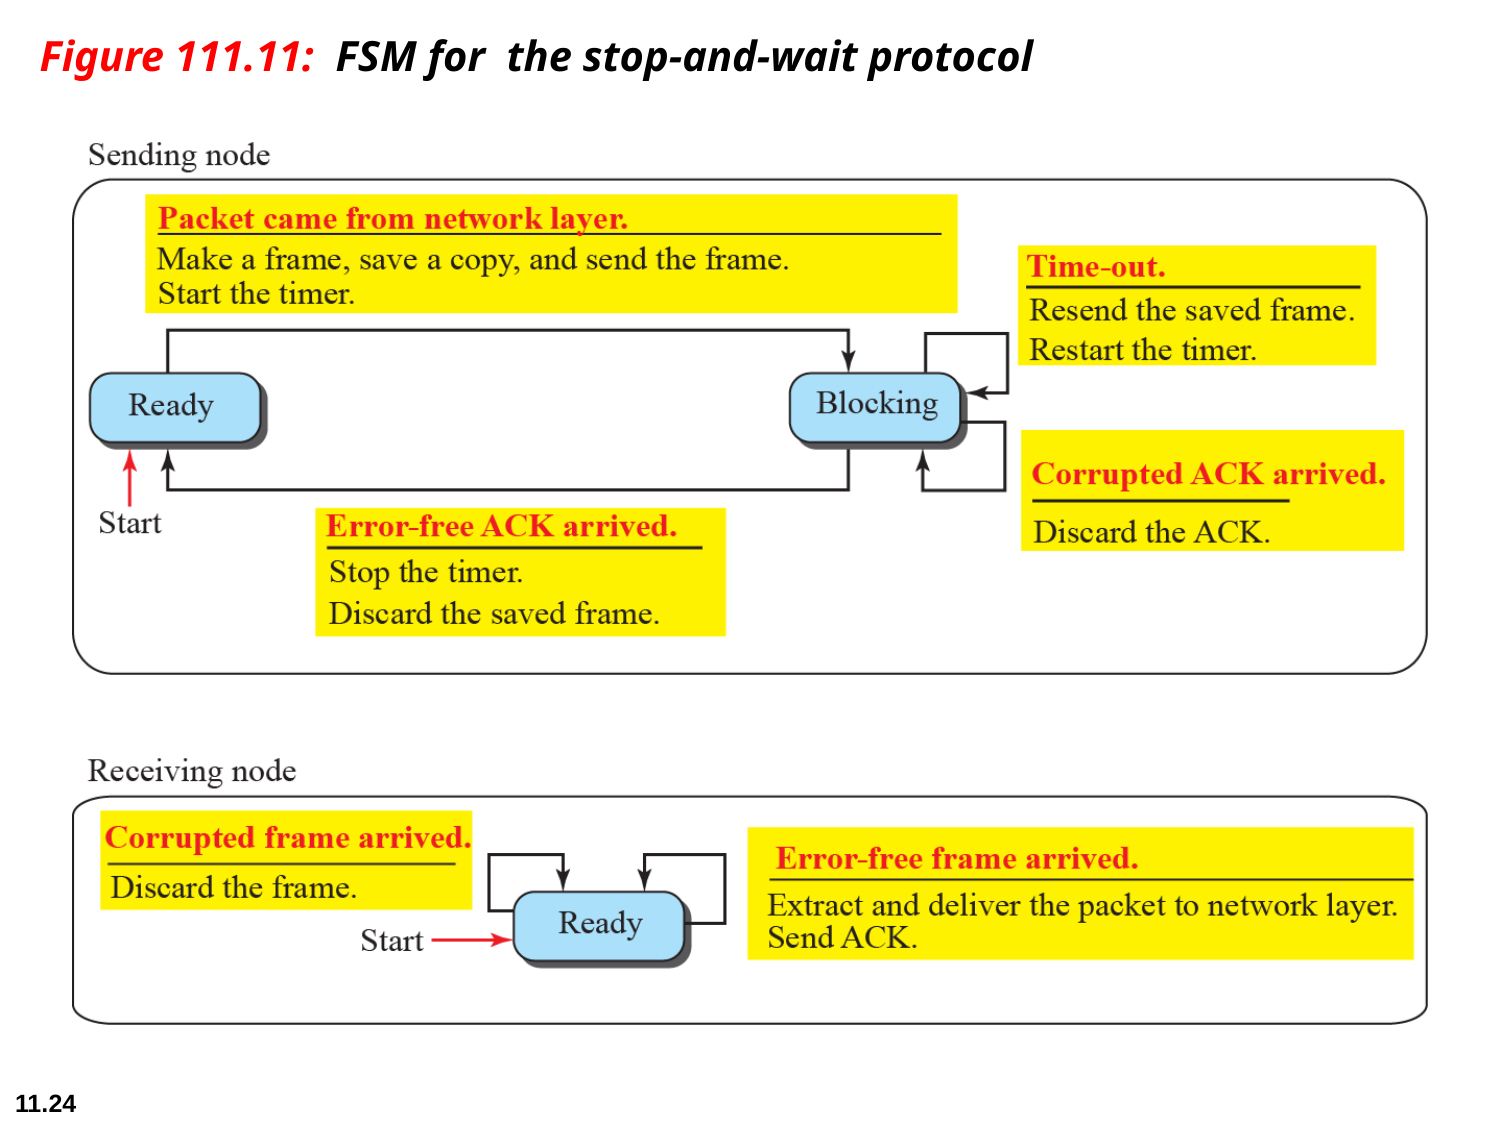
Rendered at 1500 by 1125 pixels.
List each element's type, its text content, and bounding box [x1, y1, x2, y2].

text_box Figure 111.11: FSM for the stop-and-wait protocol [24, 22, 1363, 87]
picture [72, 137, 1428, 676]
picture [72, 753, 1428, 1026]
slide_number 11.24 [0, 1049, 313, 1125]
